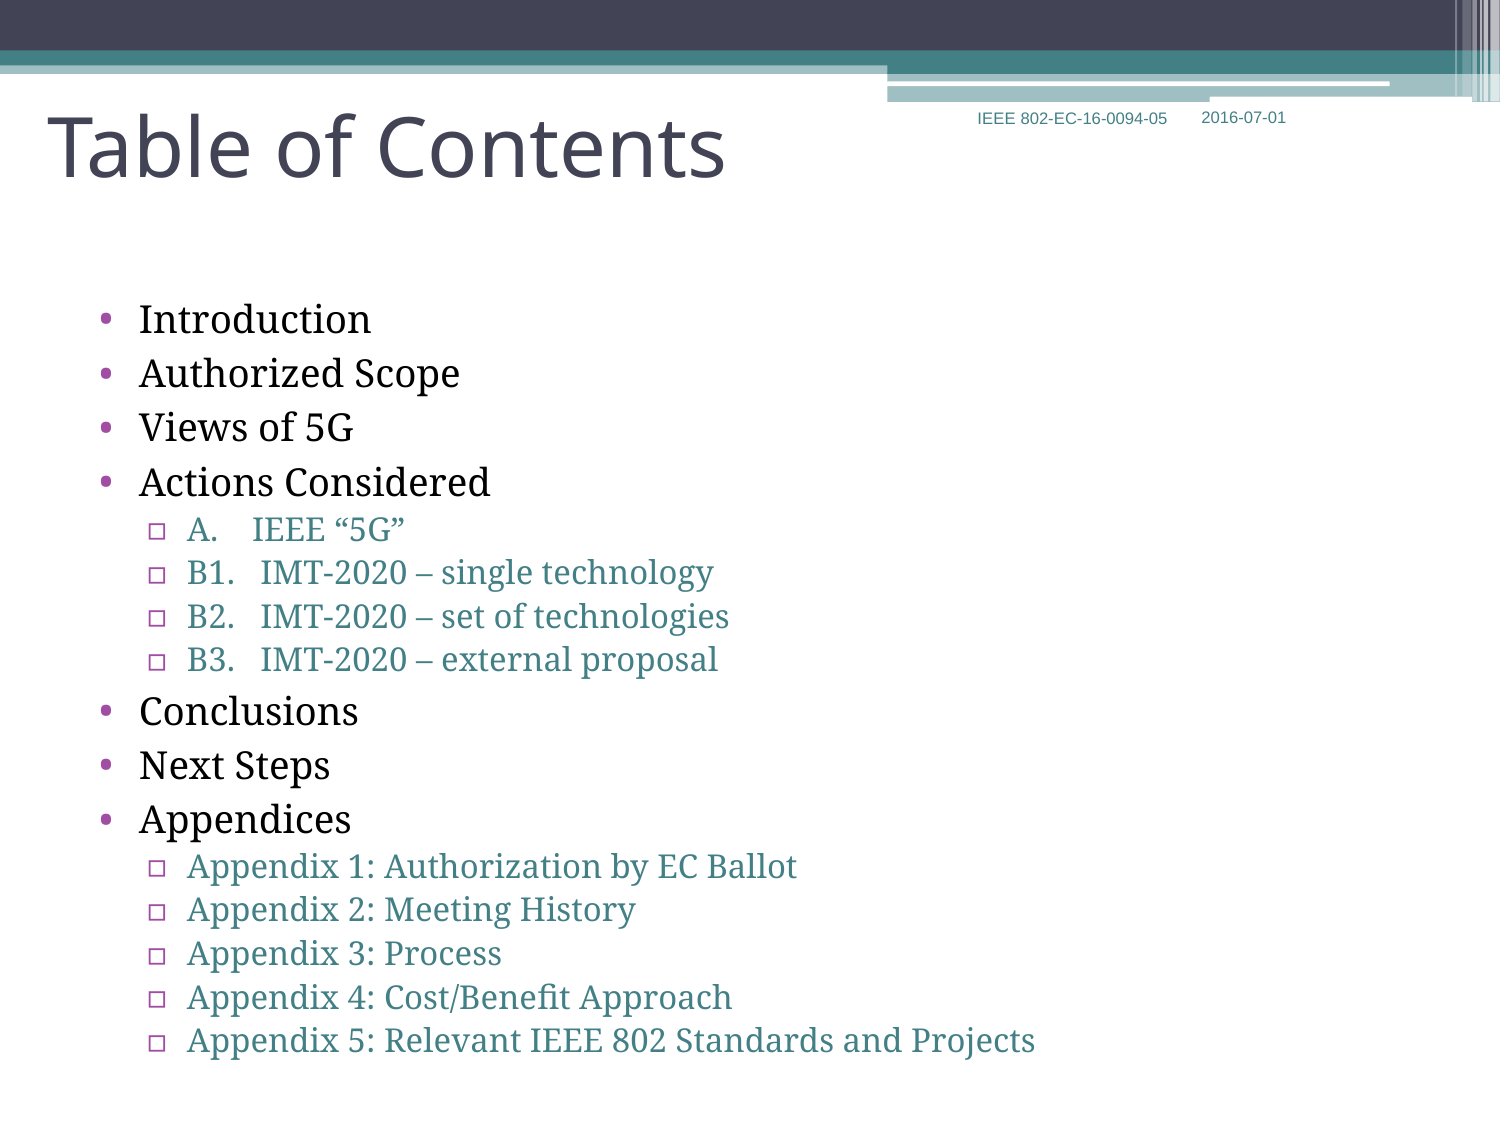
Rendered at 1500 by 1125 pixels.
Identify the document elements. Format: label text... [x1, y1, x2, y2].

text_box [93, 116, 951, 132]
list Introduction Authorized Scope Views of 5G Actions Considered A. IEEE “5G” B1. IMT-2020 – single technology B2. IMT-2020 – set of technologies B3. IMT-2020 – external proposal Conclusions Next Steps Appendices Appendix 1: Authorization by EC Ballot Appendix 2: Meeting History Appendix 3: Process Appendix 4: Cost/Benefit Approach Appendix 5: Relevant IEEE 802 Standards and Projects [74, 286, 1426, 1079]
text_box 3 [1354, 0, 1500, 61]
title Table of Contents [39, 136, 1473, 251]
